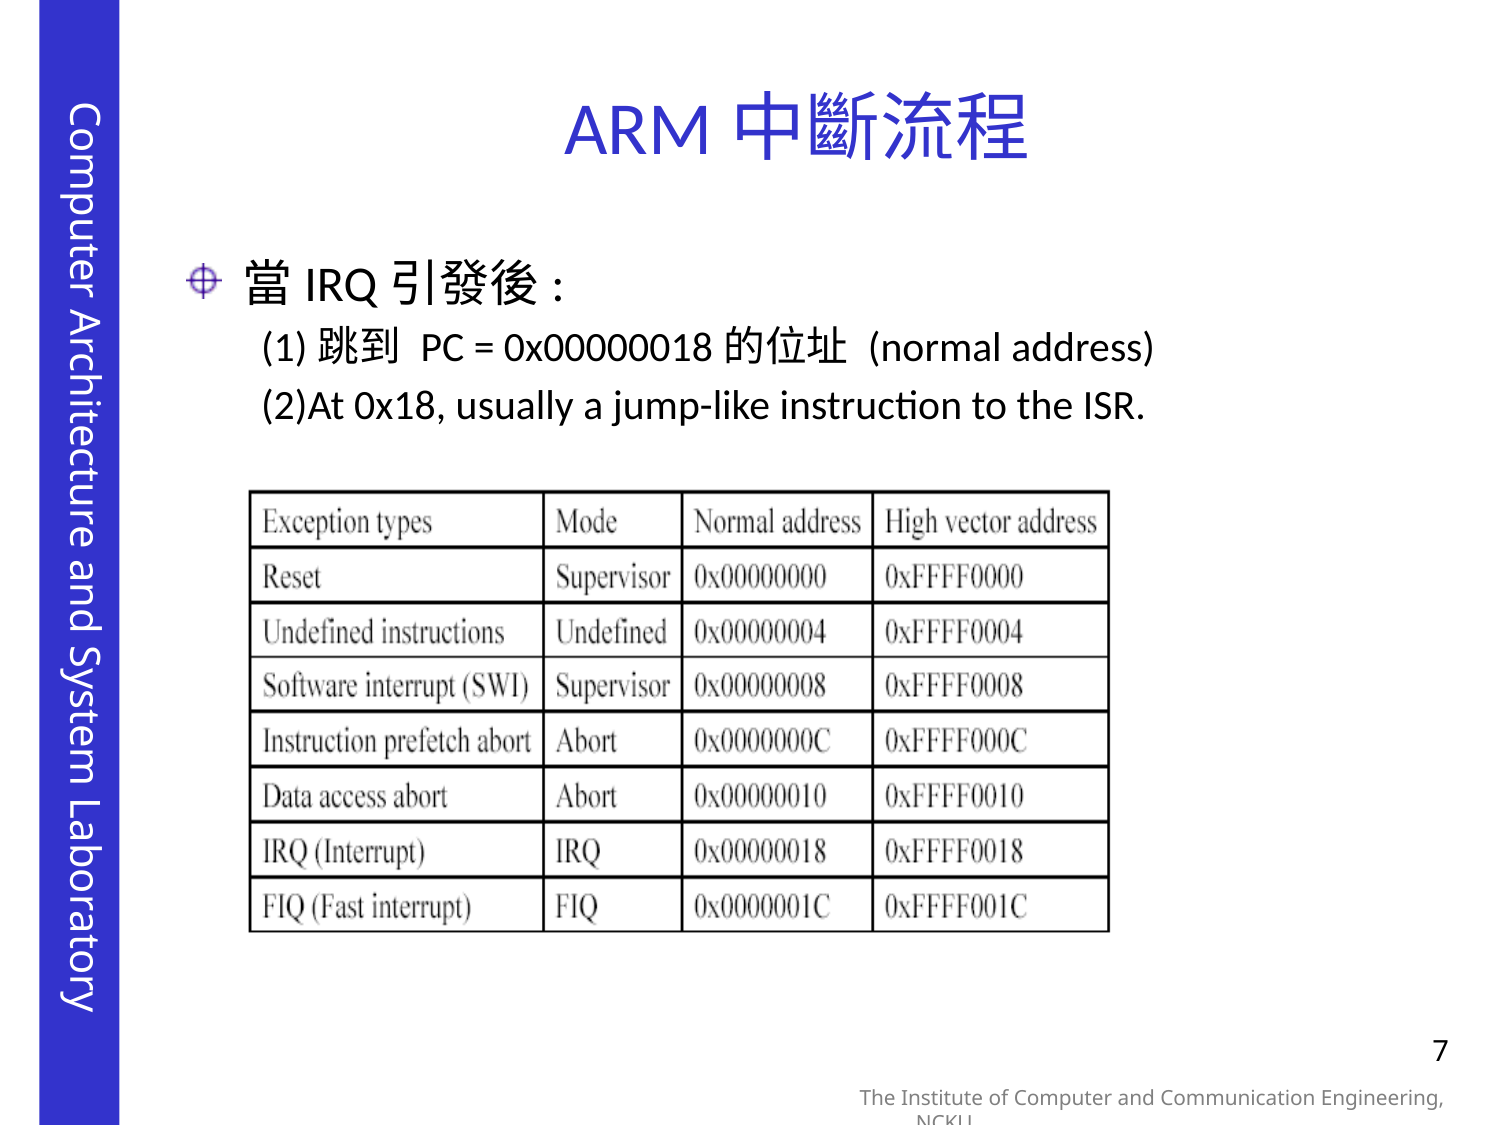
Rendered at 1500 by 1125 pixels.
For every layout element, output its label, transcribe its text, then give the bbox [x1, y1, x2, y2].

picture [186, 263, 222, 299]
list 當IRQ引發後: (1)跳到 PC = 0x00000018的位址 (normal address) (2)At 0x18, usually a jump-like instruction to the ISR. [170, 243, 1388, 1001]
slide_number 7 [1151, 1024, 1465, 1101]
picture [241, 485, 1117, 943]
title ARM中斷流程 [135, 30, 1460, 219]
